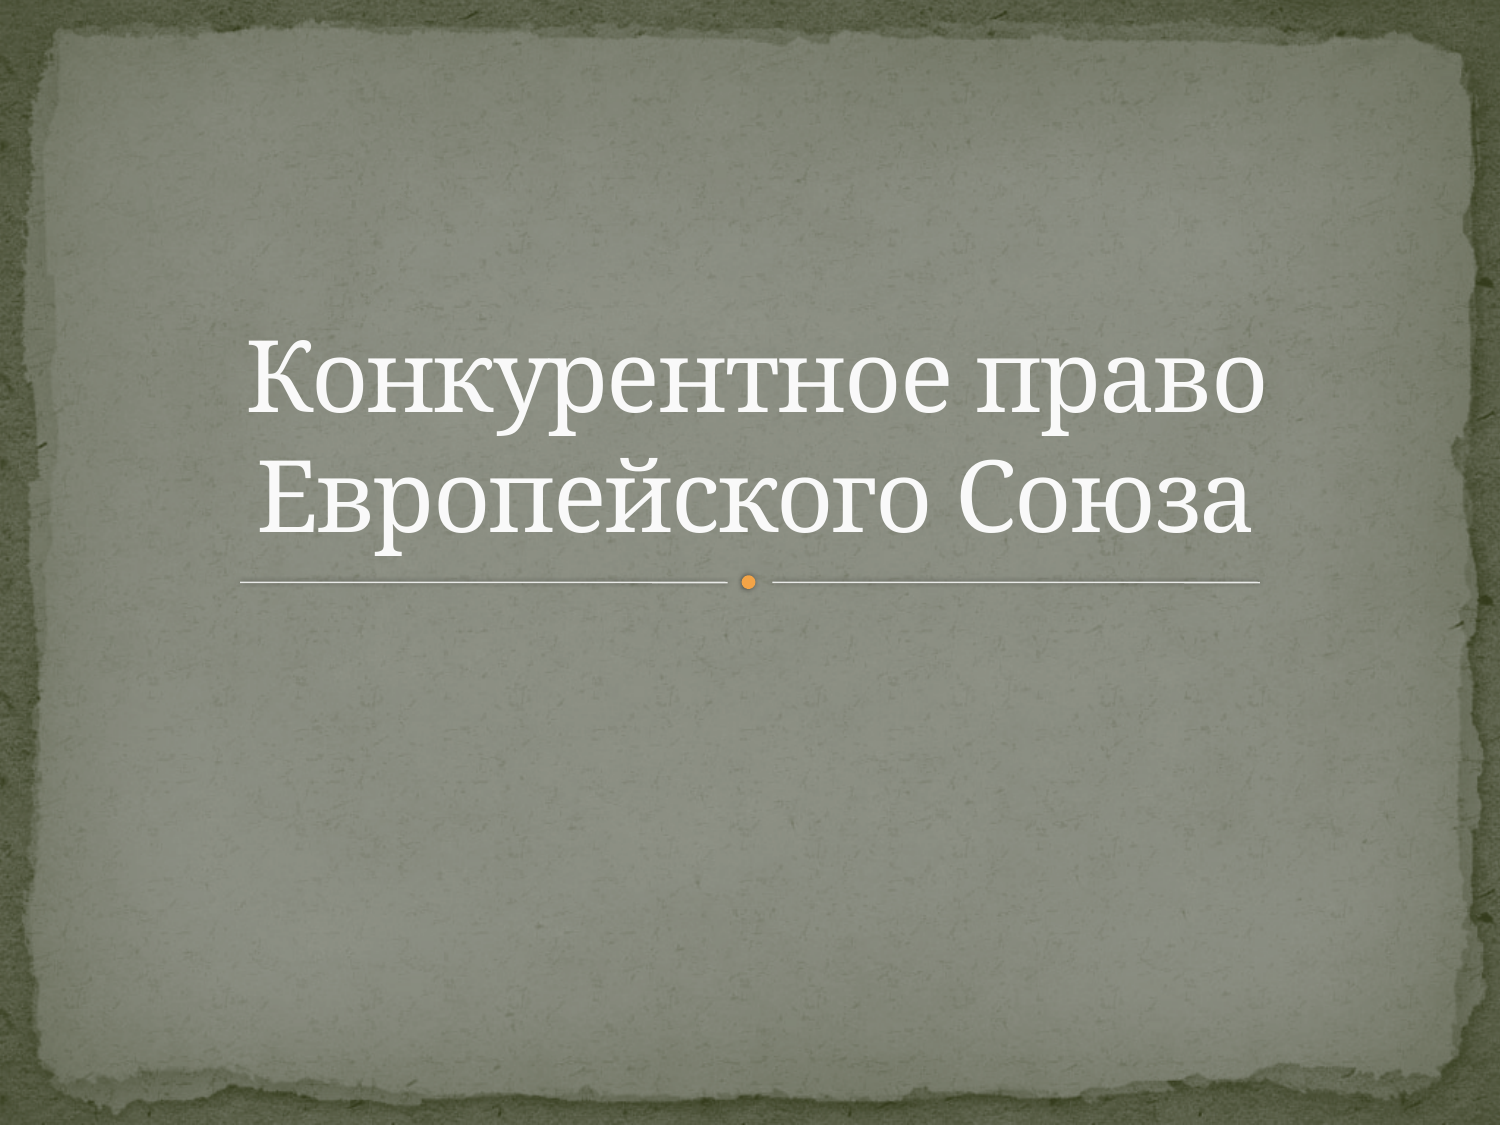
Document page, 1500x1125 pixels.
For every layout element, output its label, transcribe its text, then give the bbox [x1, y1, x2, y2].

title Конкурентное право Европейского Союза [74, 235, 1438, 561]
